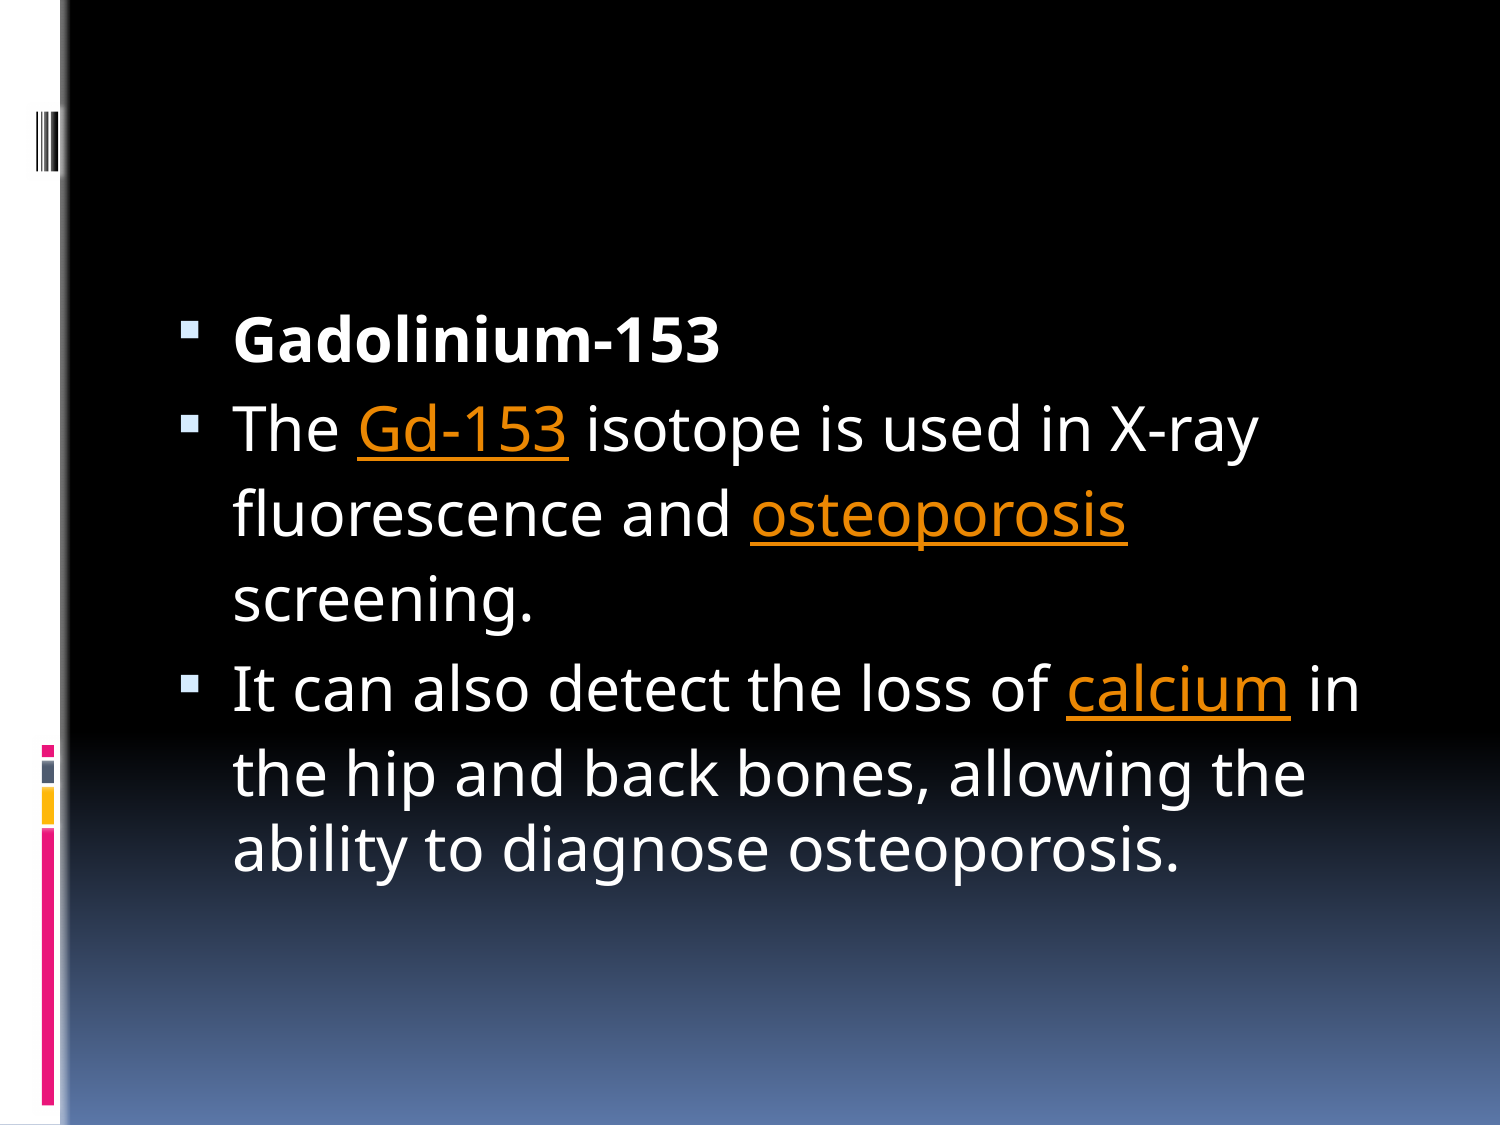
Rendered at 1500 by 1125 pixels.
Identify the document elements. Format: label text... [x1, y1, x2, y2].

list Gadolinium-153 The Gd-153 isotope is used in X-ray fluorescence and osteoporosis screening. It can also detect the loss of calcium in the hip and back bones, allowing the ability to diagnose osteoporosis. [150, 292, 1425, 1043]
